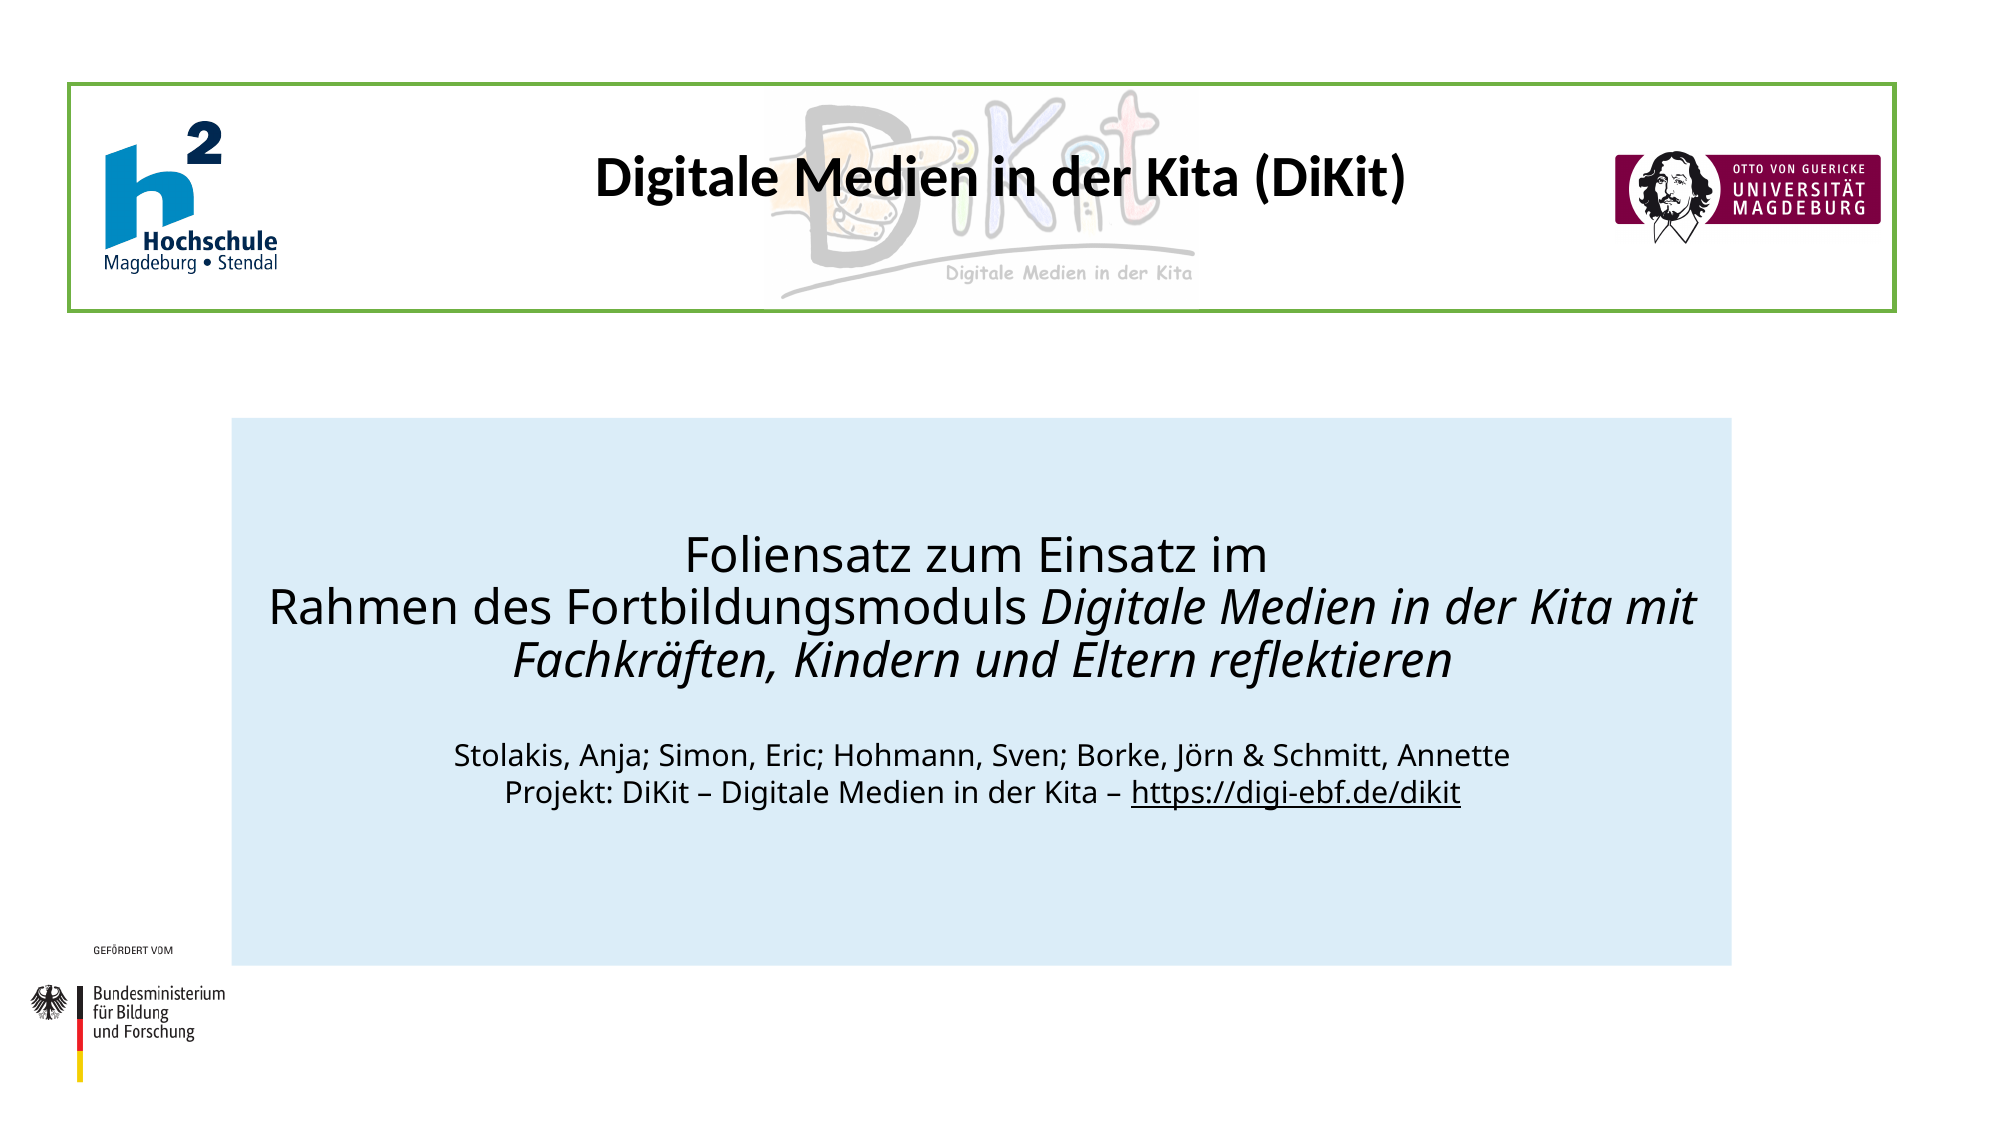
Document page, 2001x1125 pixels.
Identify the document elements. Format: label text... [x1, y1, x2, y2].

picture [2, 927, 290, 1125]
picture [764, 86, 1199, 310]
text_box Digitale Medien in der Kita (DiKit) [577, 130, 759, 215]
text_box Digitale Medien in der Kita (DiKit) [1203, 130, 1423, 215]
title Foliensatz zum Einsatz im Rahmen des Fortbildungsmoduls Digitale Medien in der Kita mit Fachkräften, Kindern und Eltern reflektieren Stolakis, Anja; Simon, Eric; Hohmann, Sven; Borke, Jörn & Schmitt, Annette Projekt: DiKit – Digitale Medien in der Kita – https://digi-ebf.de/dikit [231, 417, 1732, 966]
picture [105, 121, 277, 274]
text_box [68, 83, 1896, 312]
picture [1615, 151, 1881, 244]
